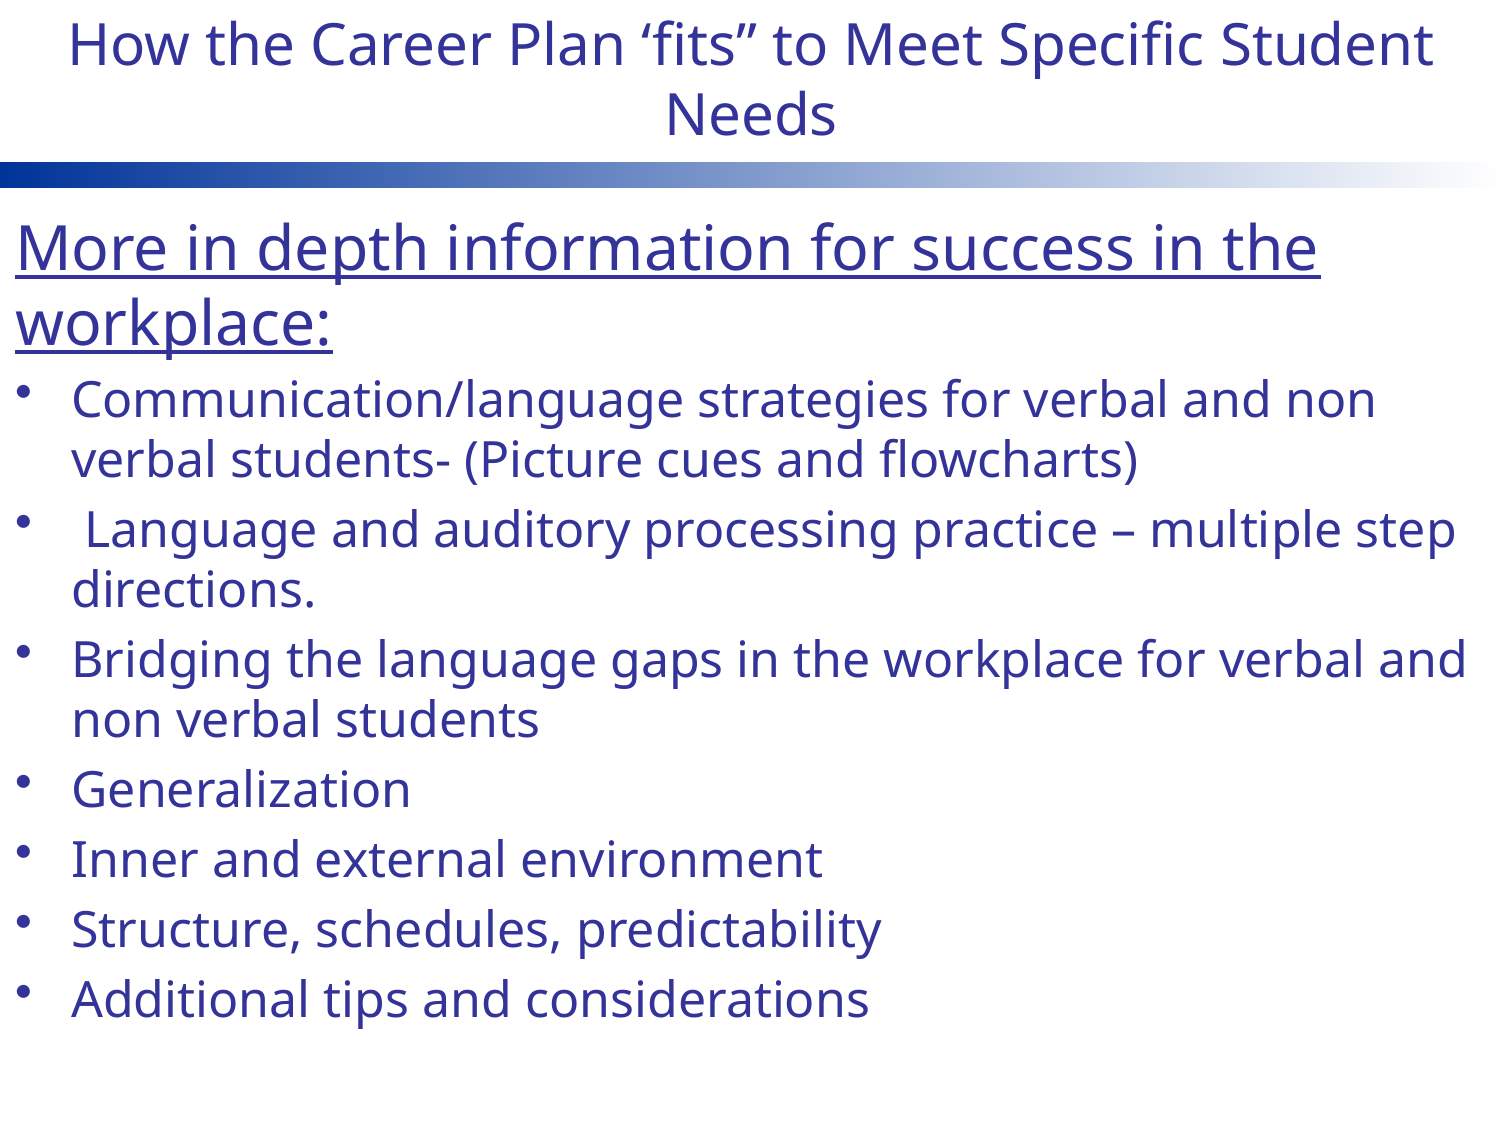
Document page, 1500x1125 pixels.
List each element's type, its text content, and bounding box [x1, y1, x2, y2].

title How the Career Plan ‘fits” to Meet Specific Student Needs [2, 12, 1500, 143]
list More in depth information for success in the workplace: Communication/language strategies for verbal and non verbal students- (Picture cues and flowcharts) Language and auditory processing practice – multiple step directions. Bridging the language gaps in the workplace for verbal and non verbal students Generalization Inner and external environment Structure, schedules, predictability Additional tips and considerations [0, 200, 1500, 1113]
